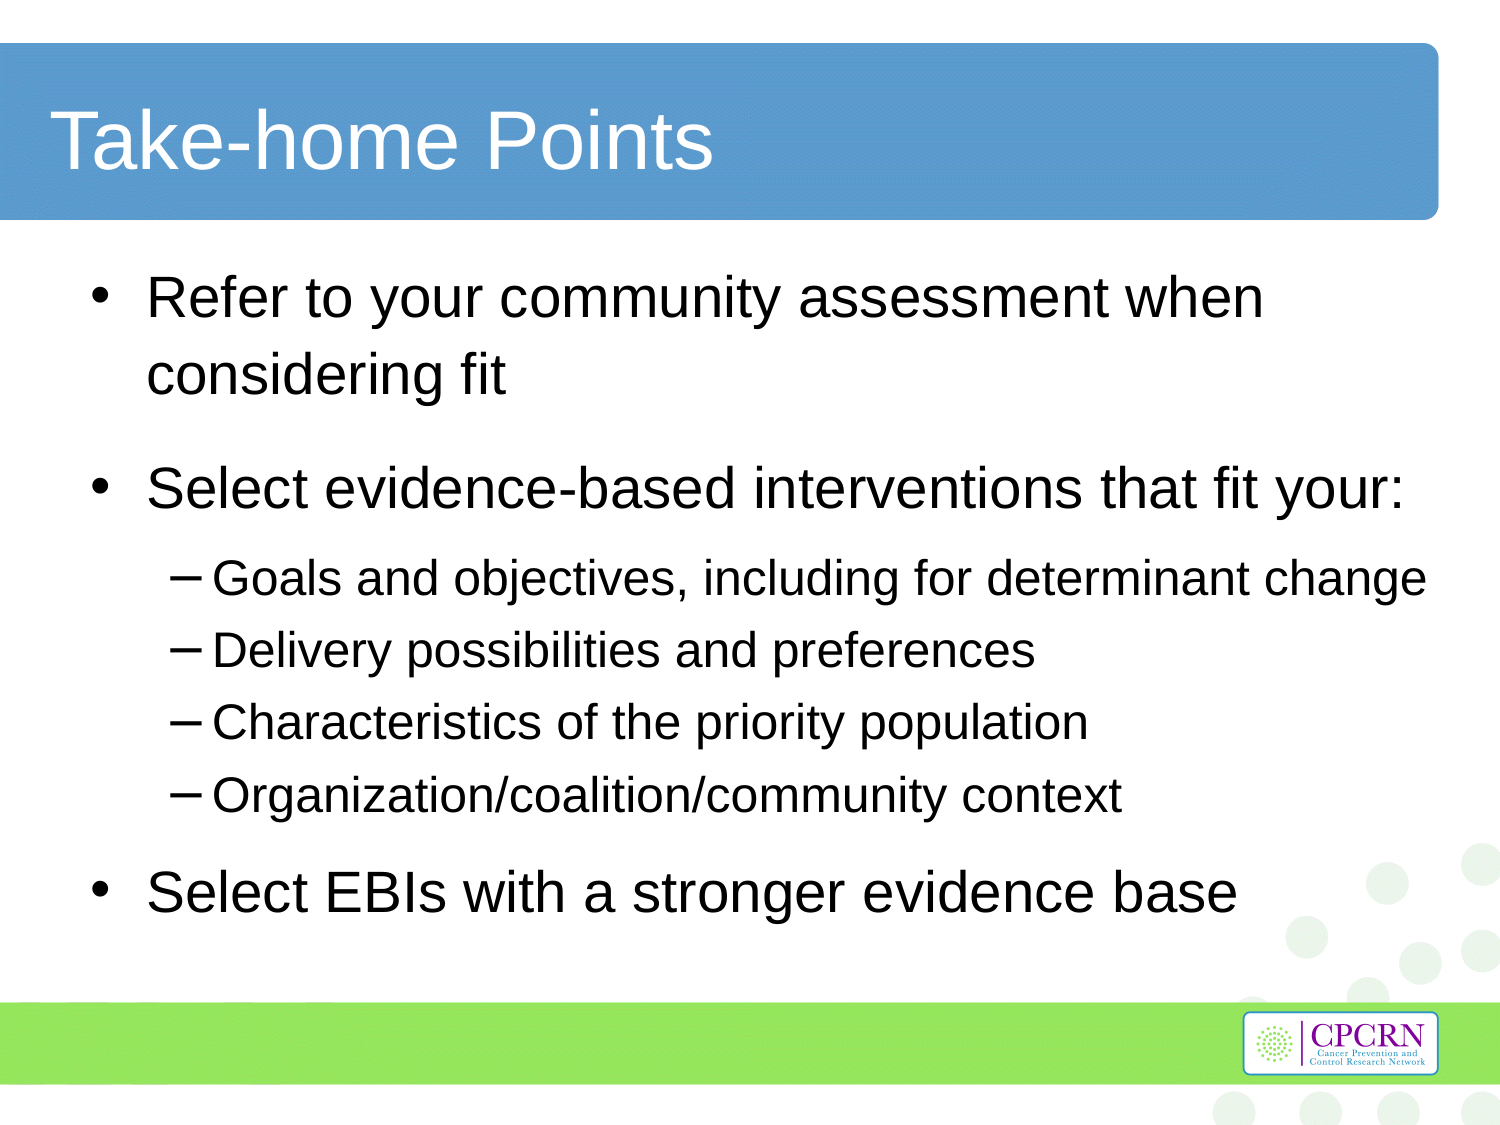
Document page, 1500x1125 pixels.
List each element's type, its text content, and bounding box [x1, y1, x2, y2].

picture [0, 0, 1500, 1125]
list Refer to your community assessment when considering fit Select evidence-based interventions that fit your: Goals and objectives, including for determinant change Delivery possibilities and preferences Characteristics of the priority population Organization/coalition/community context Select EBIs with a stronger evidence base [75, 245, 1475, 988]
title Take-home Points [34, 42, 1472, 230]
